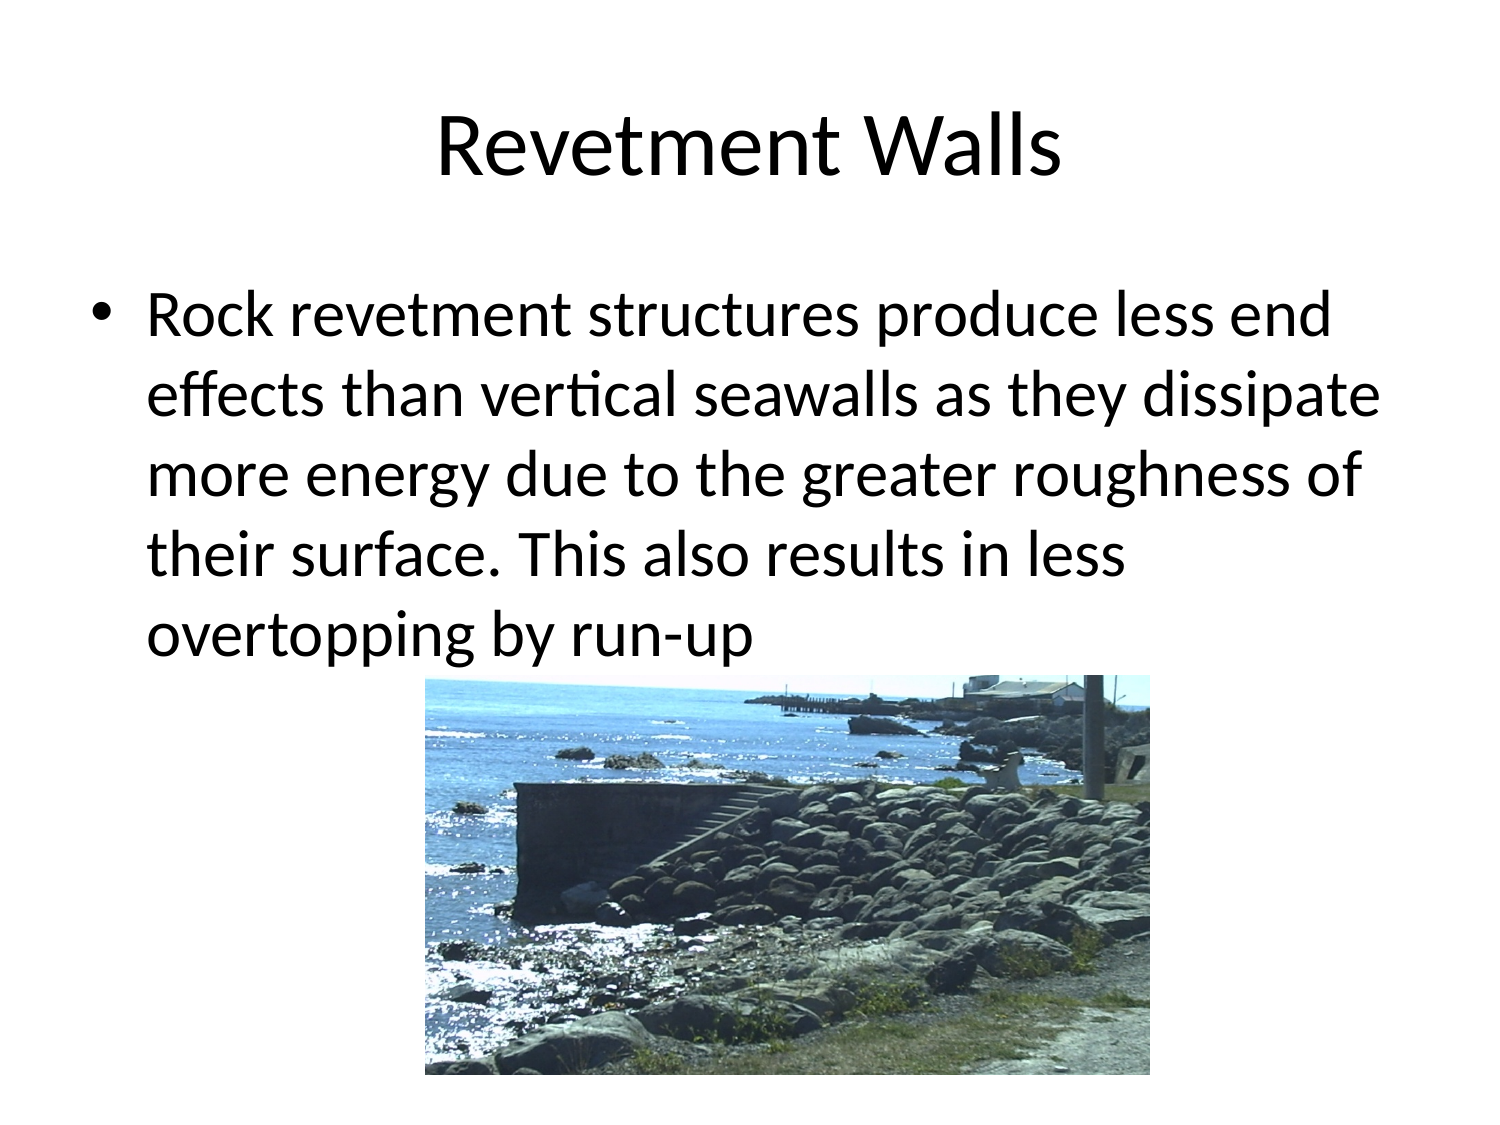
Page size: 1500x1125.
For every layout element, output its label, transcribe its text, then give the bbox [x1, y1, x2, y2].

list Rock revetment structures produce less end effects than vertical seawalls as they dissipate more energy due to the greater roughness of their surface. This also results in less overtopping by run-up [74, 262, 1426, 688]
title Revetment Walls [74, 44, 1426, 233]
picture [424, 674, 1151, 1076]
